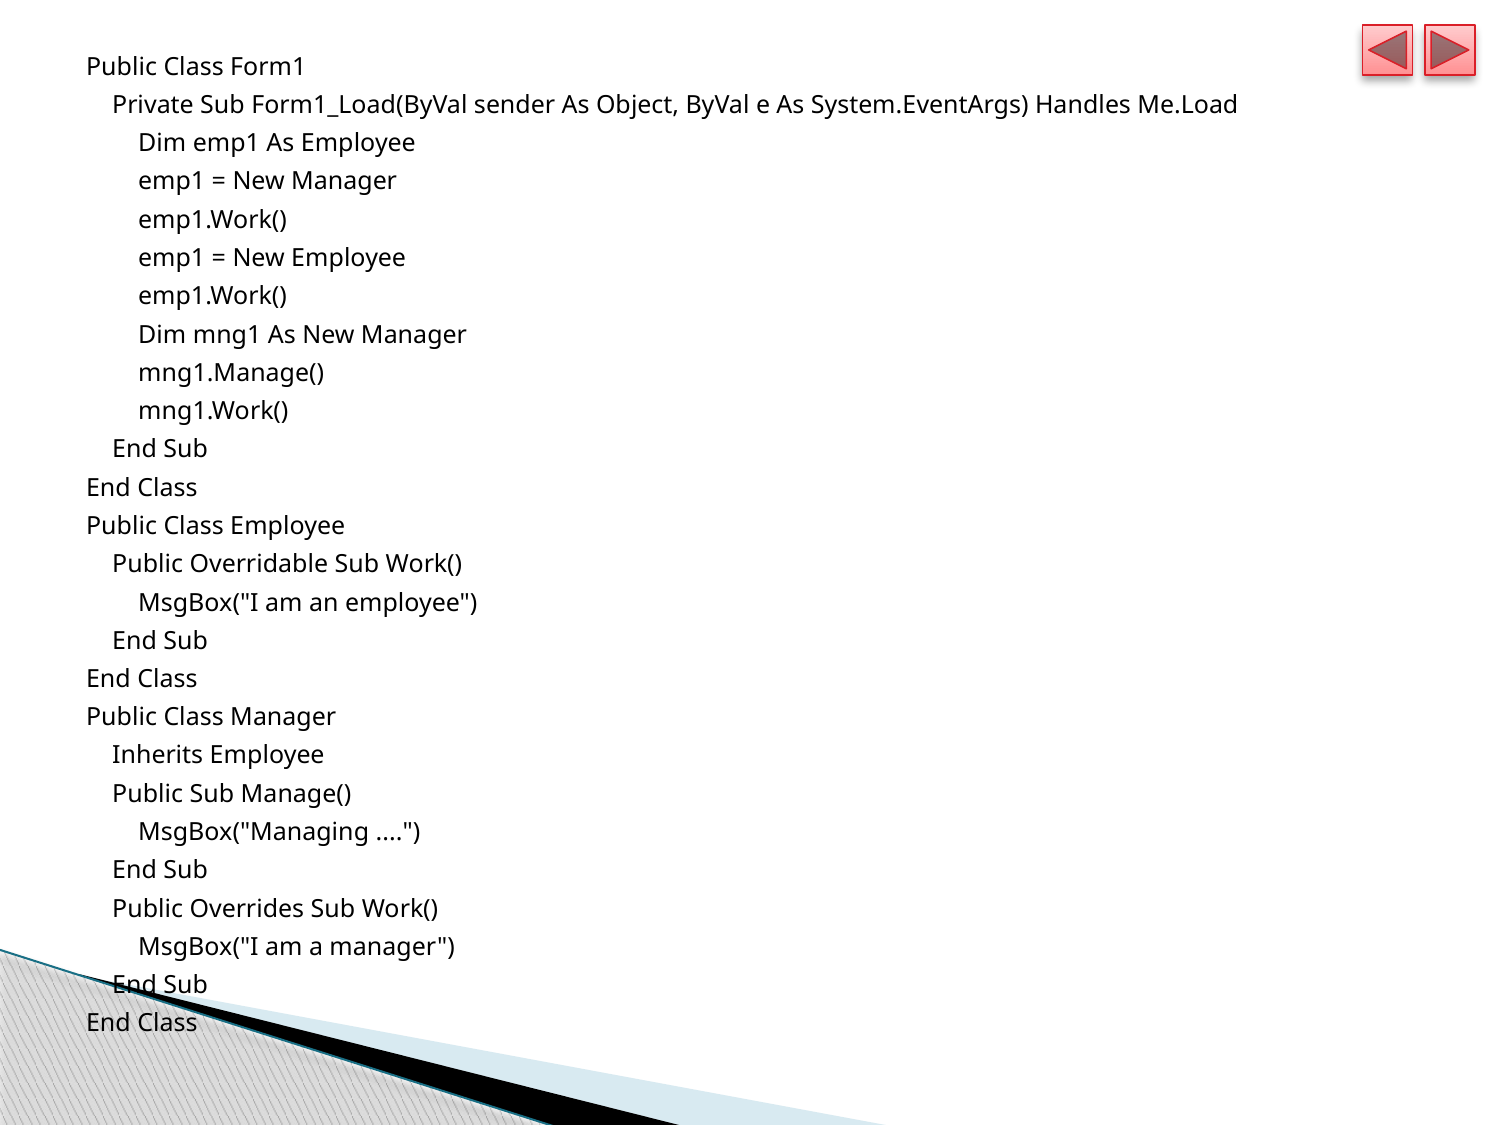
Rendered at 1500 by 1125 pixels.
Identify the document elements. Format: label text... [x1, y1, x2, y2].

list Public Class Form1 Private Sub Form1_Load(ByVal sender As Object, ByVal e As System.EventArgs) Handles Me.Load Dim emp1 As Employee emp1 = New Manager emp1.Work() emp1 = New Employee emp1.Work() Dim mng1 As New Manager mng1.Manage() mng1.Work() End Sub End Class Public Class Employee Public Overridable Sub Work() MsgBox("I am an employee") End Sub End Class Public Class Manager Inherits Employee Public Sub Manage() MsgBox("Managing ....") End Sub Public Overrides Sub Work() MsgBox("I am a manager") End Sub End Class [52, 42, 1404, 1078]
